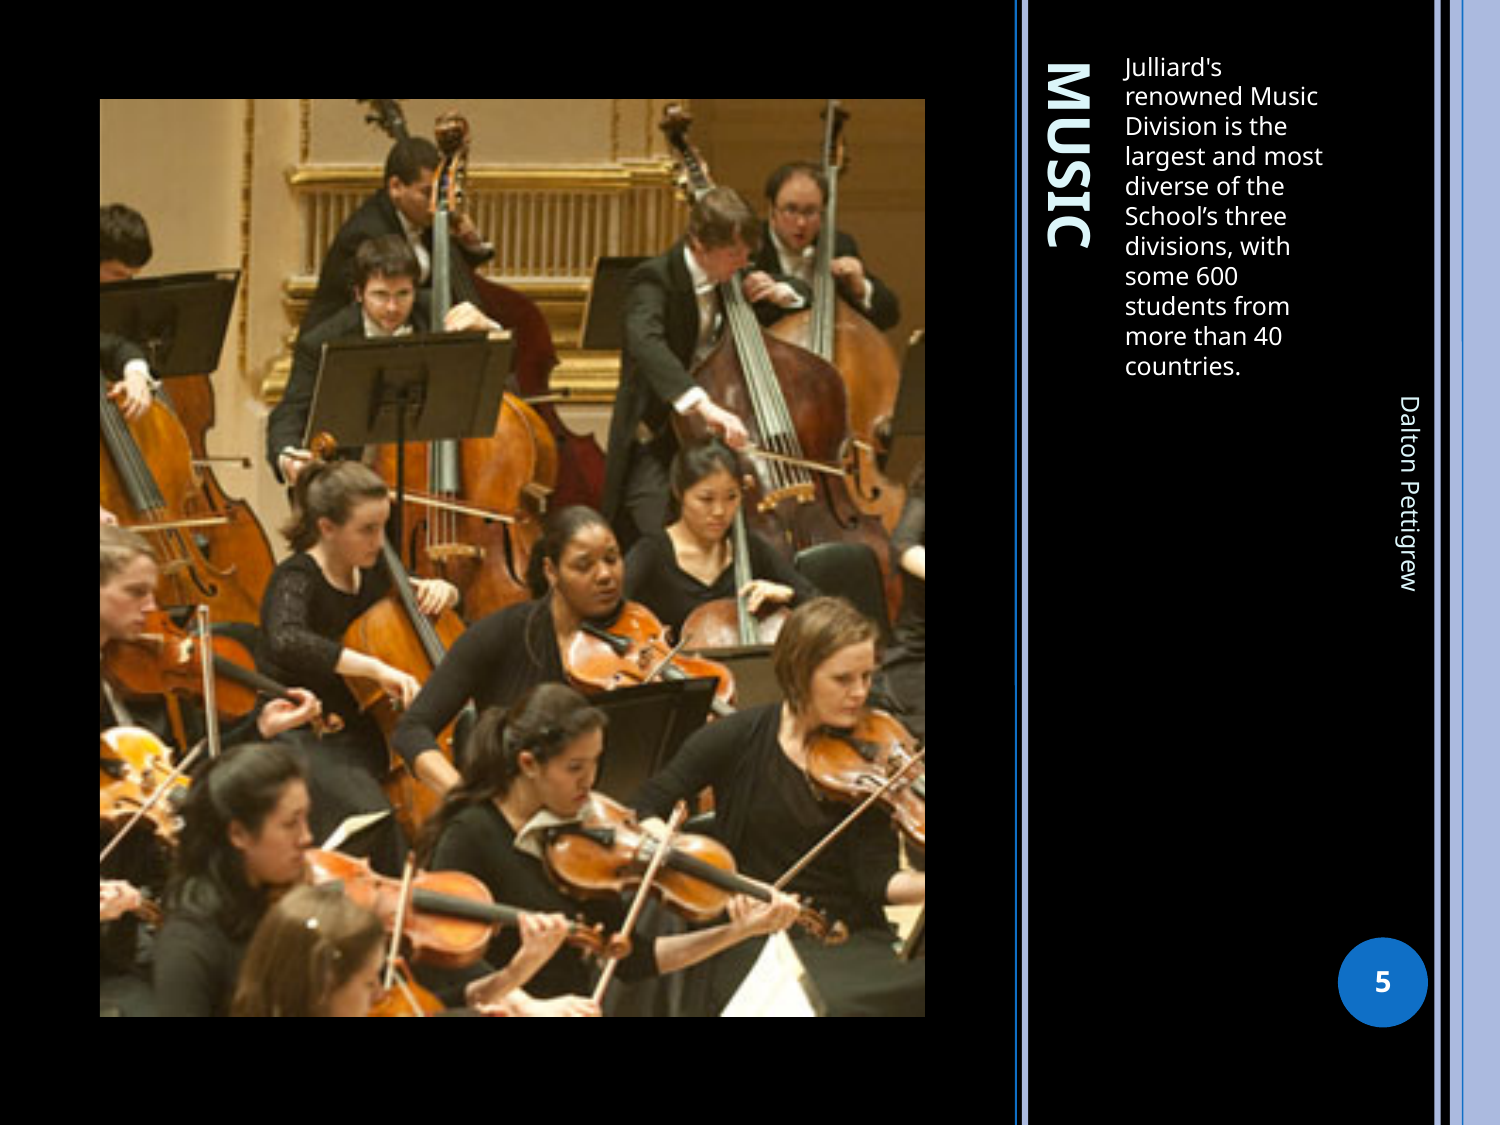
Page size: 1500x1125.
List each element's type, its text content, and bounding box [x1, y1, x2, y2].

slide_number 5 [1333, 940, 1434, 1027]
title MUSIC [1029, 45, 1105, 1080]
footer Dalton Pettigrew [1379, 380, 1440, 906]
list Julliard's renowned Music Division is the largest and most diverse of the School’s three divisions, with some 600 students from more than 40 countries. [1109, 43, 1360, 857]
picture [99, 99, 926, 1018]
